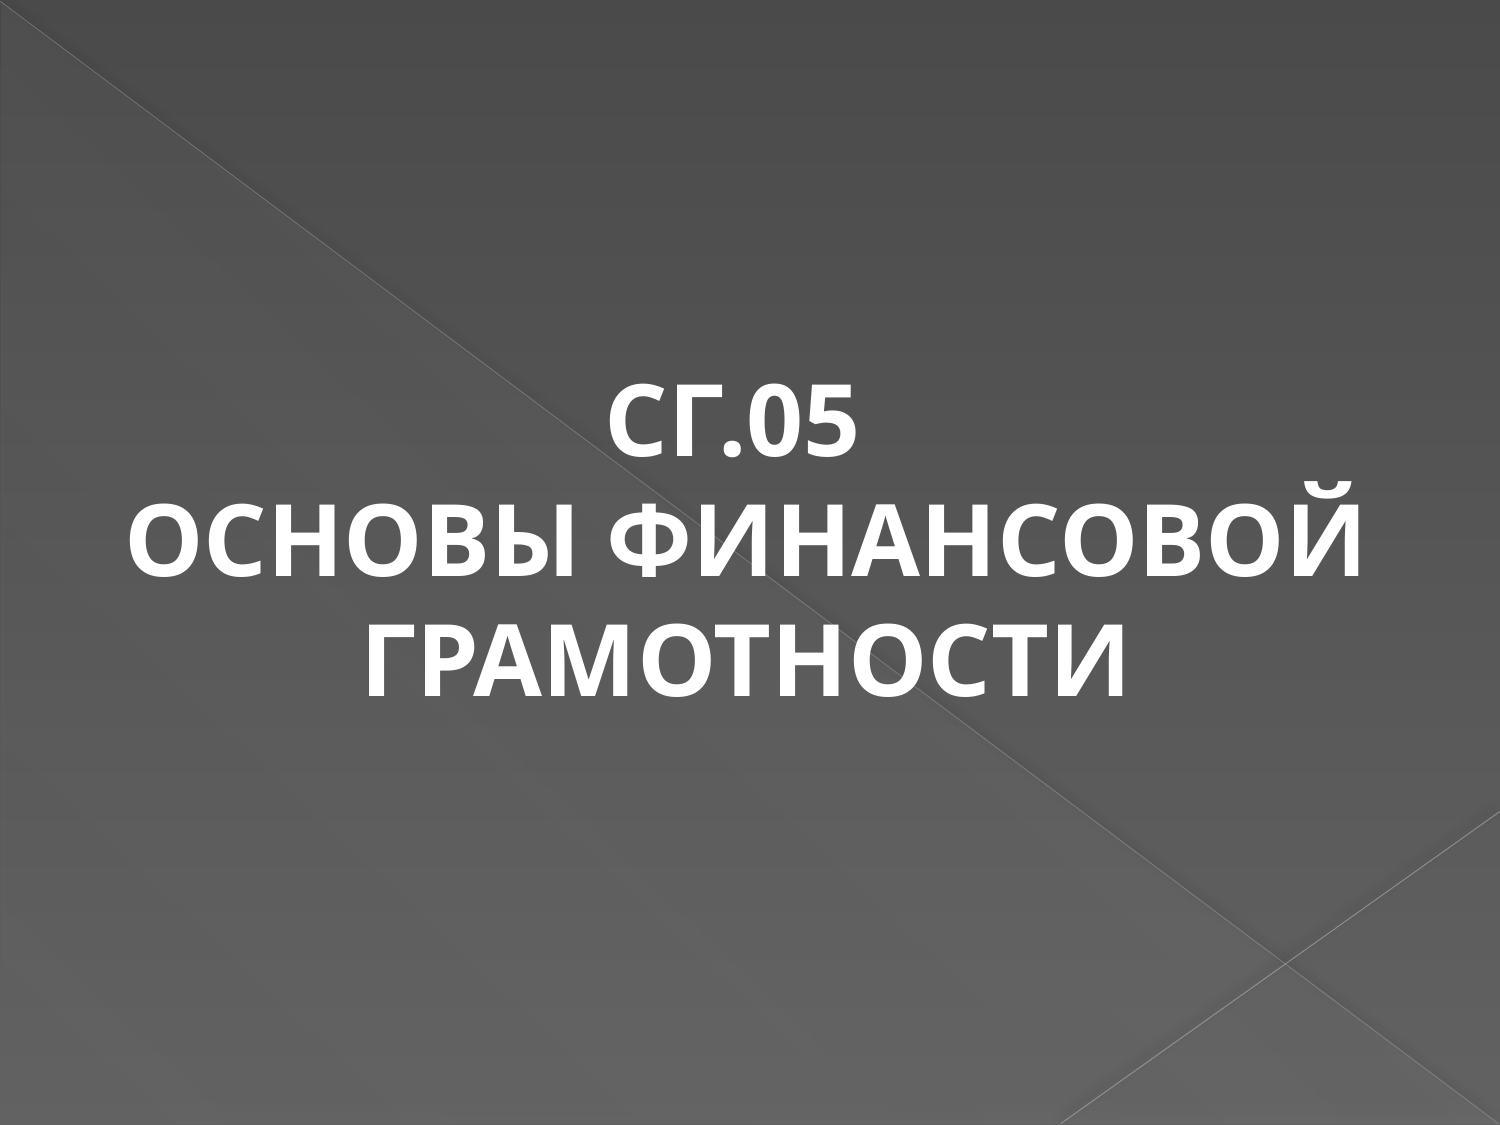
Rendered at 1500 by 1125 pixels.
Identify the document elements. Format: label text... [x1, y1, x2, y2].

text_box СГ.05 ОСНОВЫ ФИНАНСОВОЙ ГРАМОТНОСТИ [80, 349, 1412, 724]
